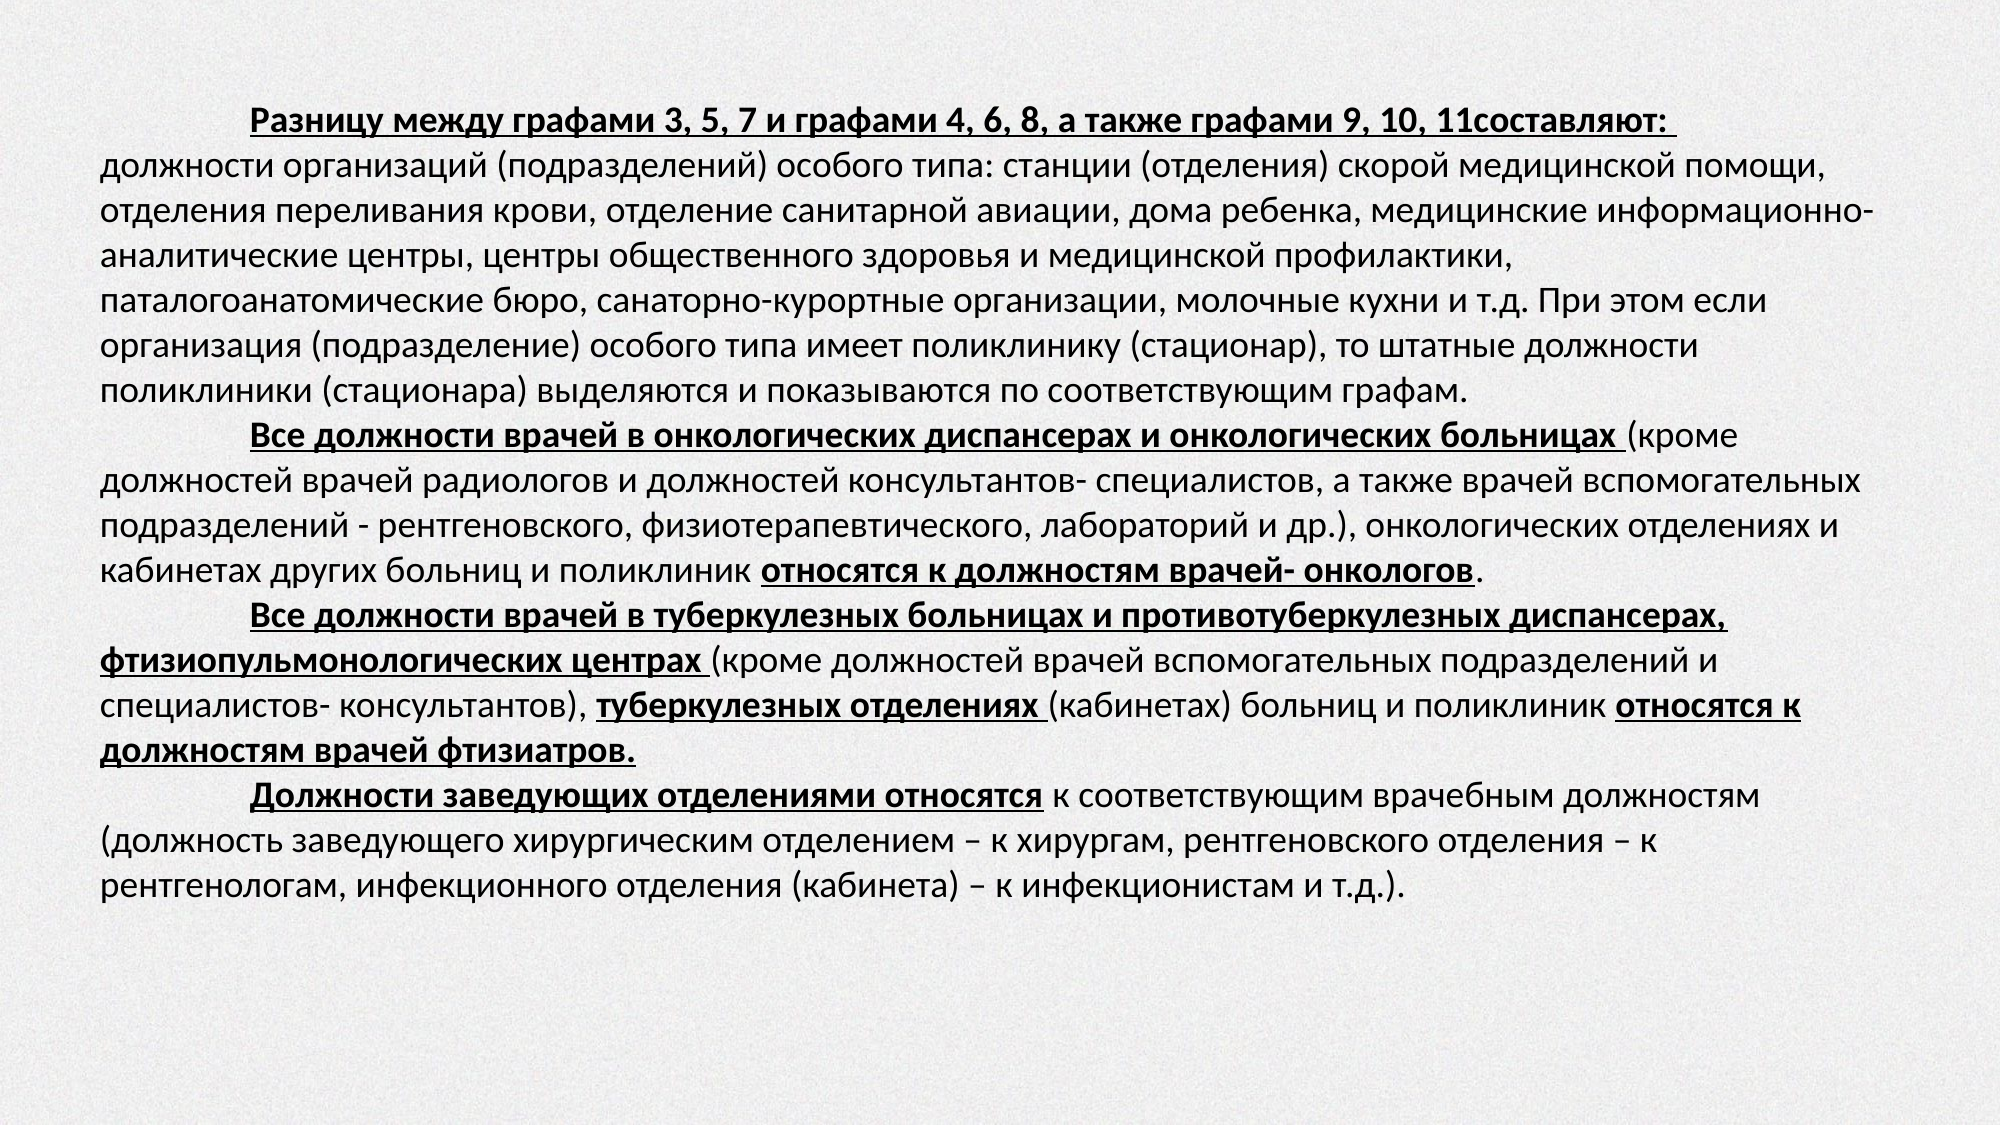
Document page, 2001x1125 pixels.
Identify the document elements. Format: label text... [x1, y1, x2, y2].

list Разницу между графами 3, 5, 7 и графами 4, 6, 8, а также графами 9, 10, 11составляют: должности организаций (подразделений) особого типа: станции (отделения) скорой медицинской помощи, отделения переливания крови, отделение санитарной авиации, дома ребенка, медицинские информационно- аналитические центры, центры общественного здоровья и медицинской профилактики, паталогоанатомические бюро, санаторно-курортные организации, молочные кухни и т.д. При этом если организация (подразделение) особого типа имеет поликлинику (стационар), то штатные должности поликлиники (стационара) выделяются и показываются по соответствующим графам. Все должности врачей в онкологических диспансерах и онкологических больницах (кроме должностей врачей радиологов и должностей консультантов- специалистов, а также врачей вспомогательных подразделений - рентгеновского, физиотерапевтического, лабораторий и др.), онкологических отделениях и кабинетах других больниц и поликлиник относятся к должностям врачей- онкологов. Все должности врачей в туберкулезных больницах и противотуберкулезных диспансерах, фтизиопульмонологических центрах (кроме должностей врачей вспомогательных подразделений и специалистов- консультантов), туберкулезных отделениях (кабинетах) больниц и поликлиник относятся к должностям врачей фтизиатров. Должности заведующих отделениями относятся к соответствующим врачебным должностям (должность заведующего хирургическим отделением – к хирургам, рентгеновского отделения – к рентгенологам, инфекционного отделения (кабинета) – к инфекционистам и т.д.). [99, 50, 1900, 959]
picture [0, 0, 2000, 1125]
